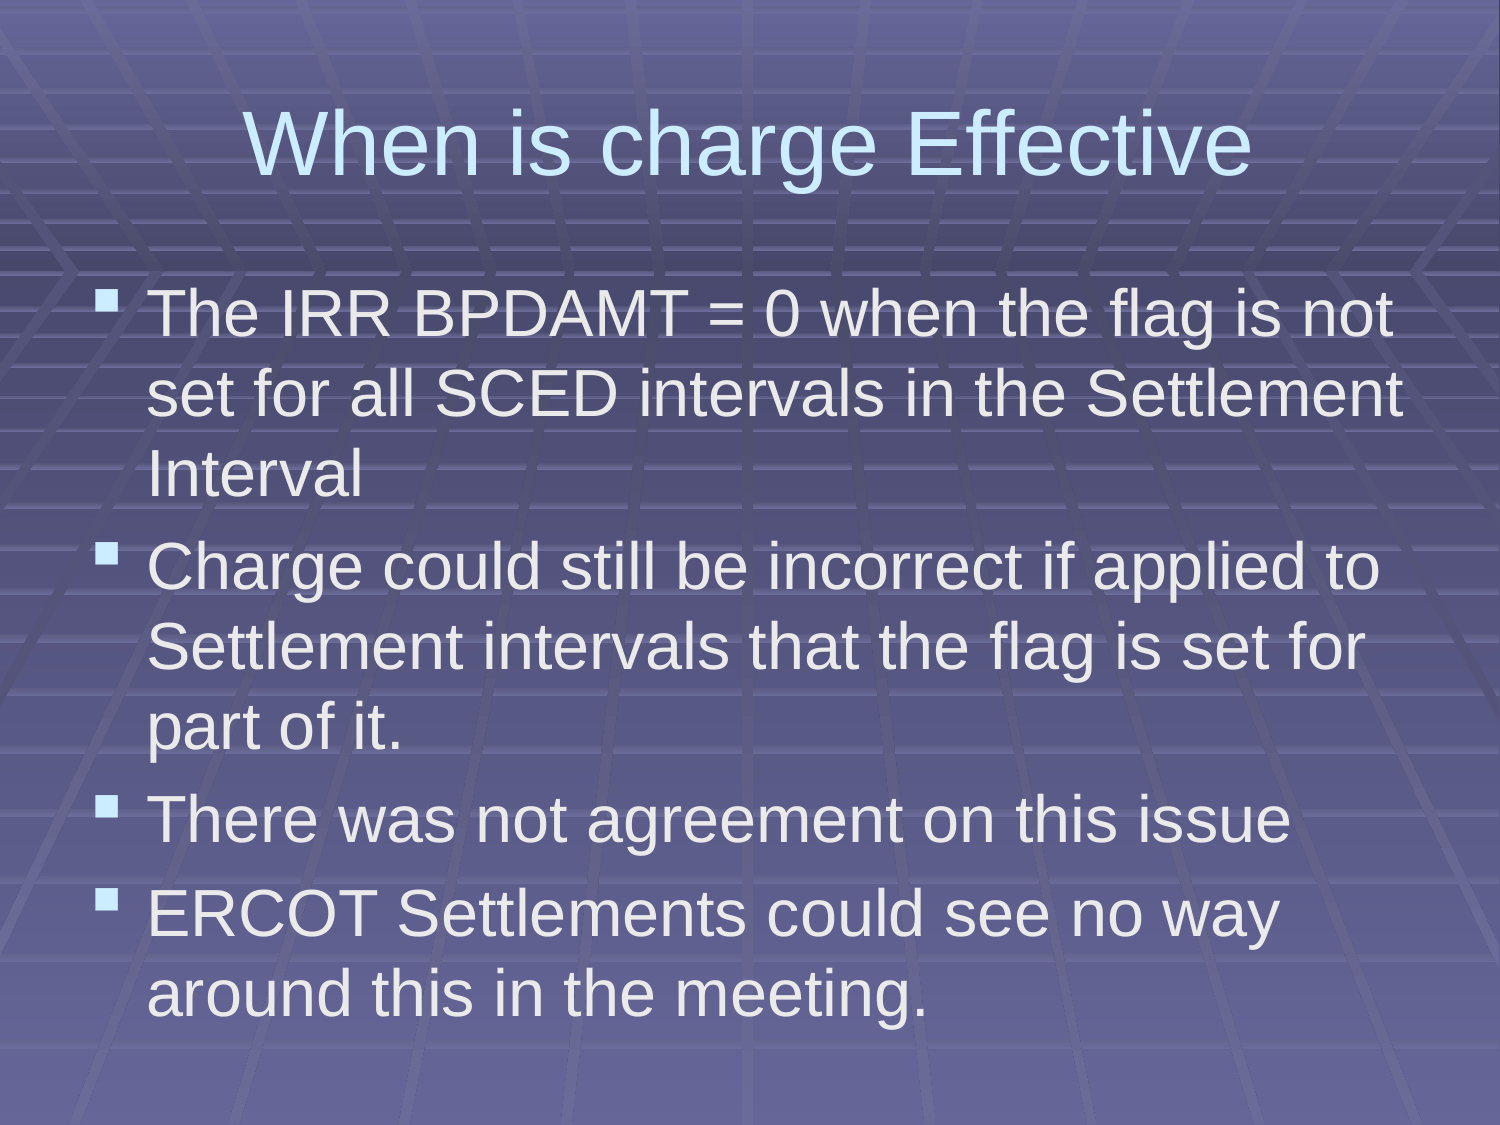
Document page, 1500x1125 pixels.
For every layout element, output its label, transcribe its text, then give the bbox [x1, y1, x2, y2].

title When is charge Effective [74, 44, 1425, 233]
list The IRR BPDAMT = 0 when the flag is not set for all SCED intervals in the Settlement Interval Charge could still be incorrect if applied to Settlement intervals that the flag is set for part of it. There was not agreement on this issue ERCOT Settlements could see no way around this in the meeting. [74, 261, 1425, 1001]
